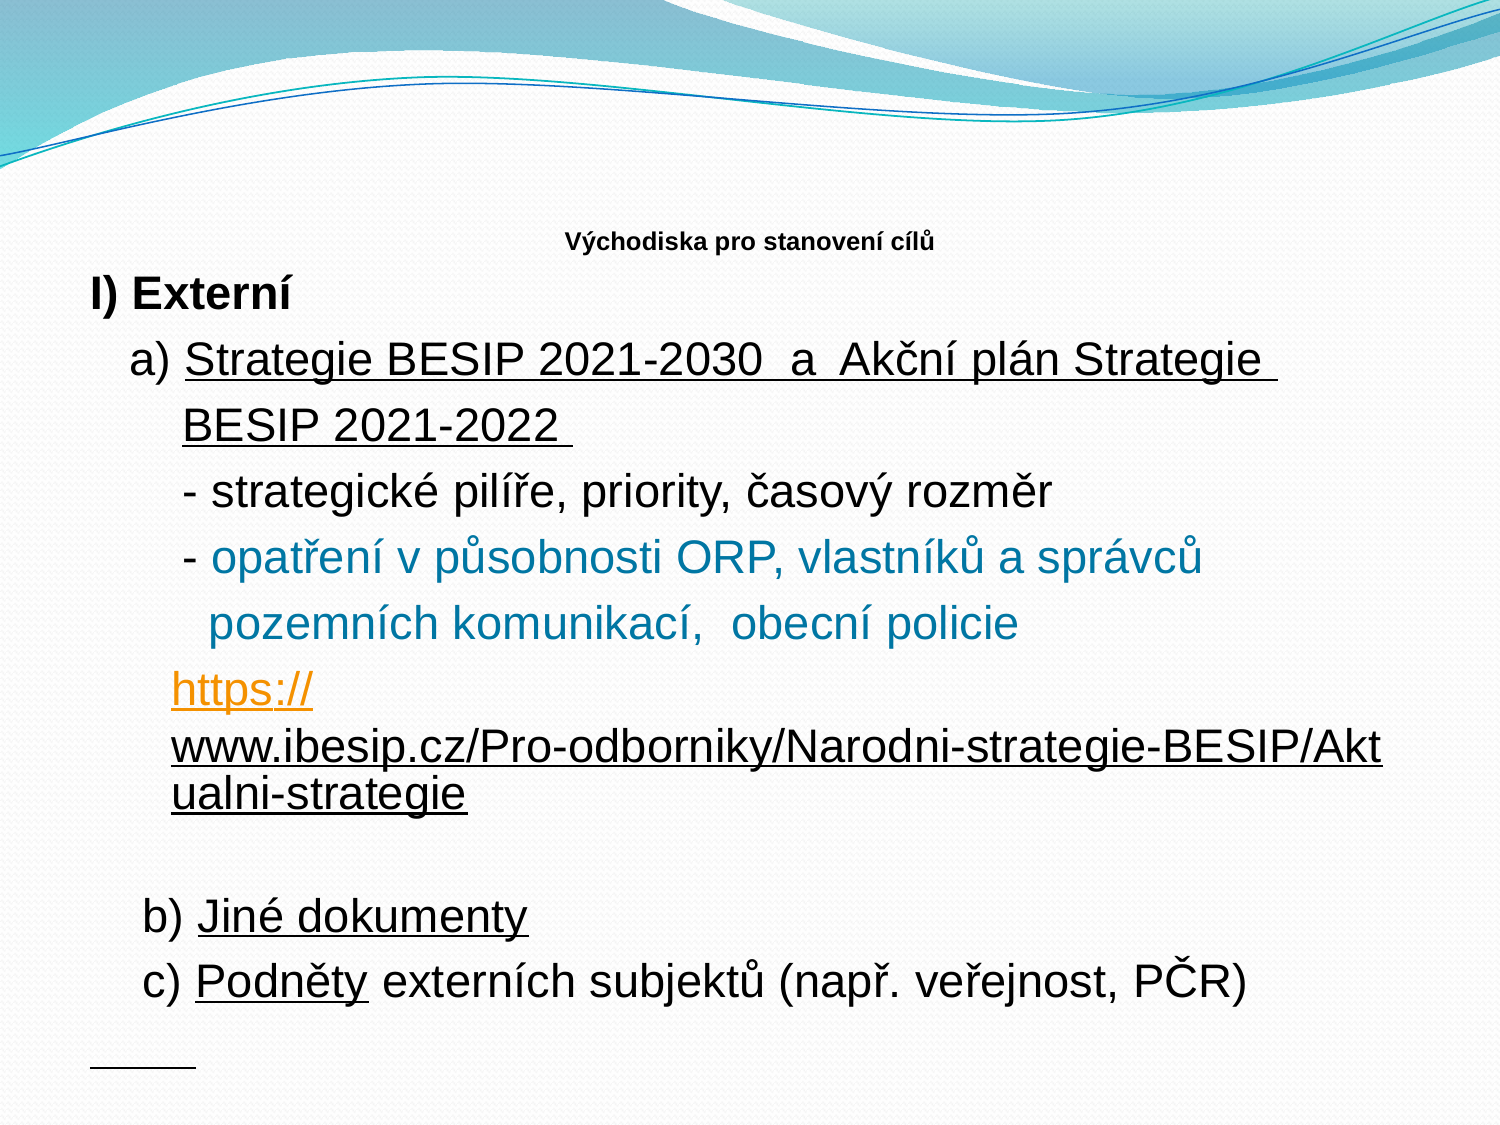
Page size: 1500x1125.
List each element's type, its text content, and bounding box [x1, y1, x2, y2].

title Východiska pro stanovení cílů [75, 113, 1425, 255]
list I) Externí a) Strategie BESIP 2021-2030 a Akční plán Strategie BESIP 2021-2022 - strategické pilíře, priority, časový rozměr - opatření v působnosti ORP, vlastníků a správců pozemních komunikací, obecní policie https://www.ibesip.cz/Pro-odborniky/Narodni-strategie-BESIP/Aktualni-strategie b) Jiné dokumenty c) Podněty externích subjektů (např. veřejnost, PČR) [75, 255, 1425, 1038]
